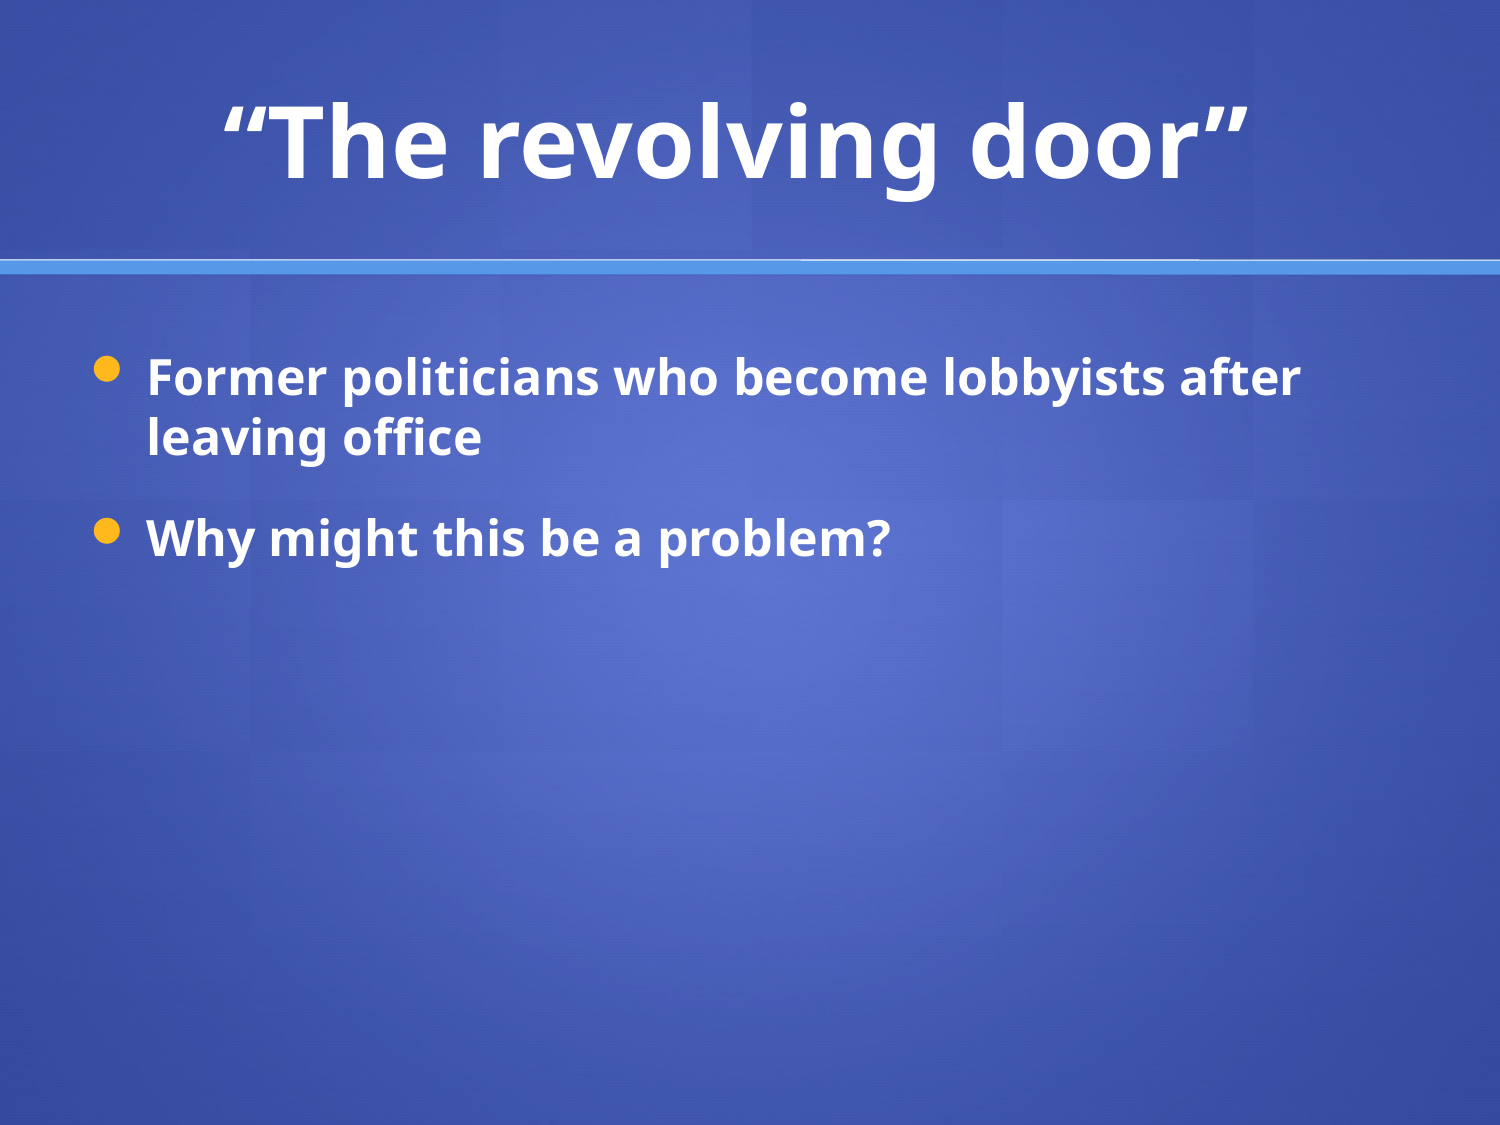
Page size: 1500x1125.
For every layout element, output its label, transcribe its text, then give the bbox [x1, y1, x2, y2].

title “The revolving door” [75, 45, 1425, 233]
list Former politicians who become lobbyists after leaving office Why might this be a problem? [75, 337, 1425, 988]
